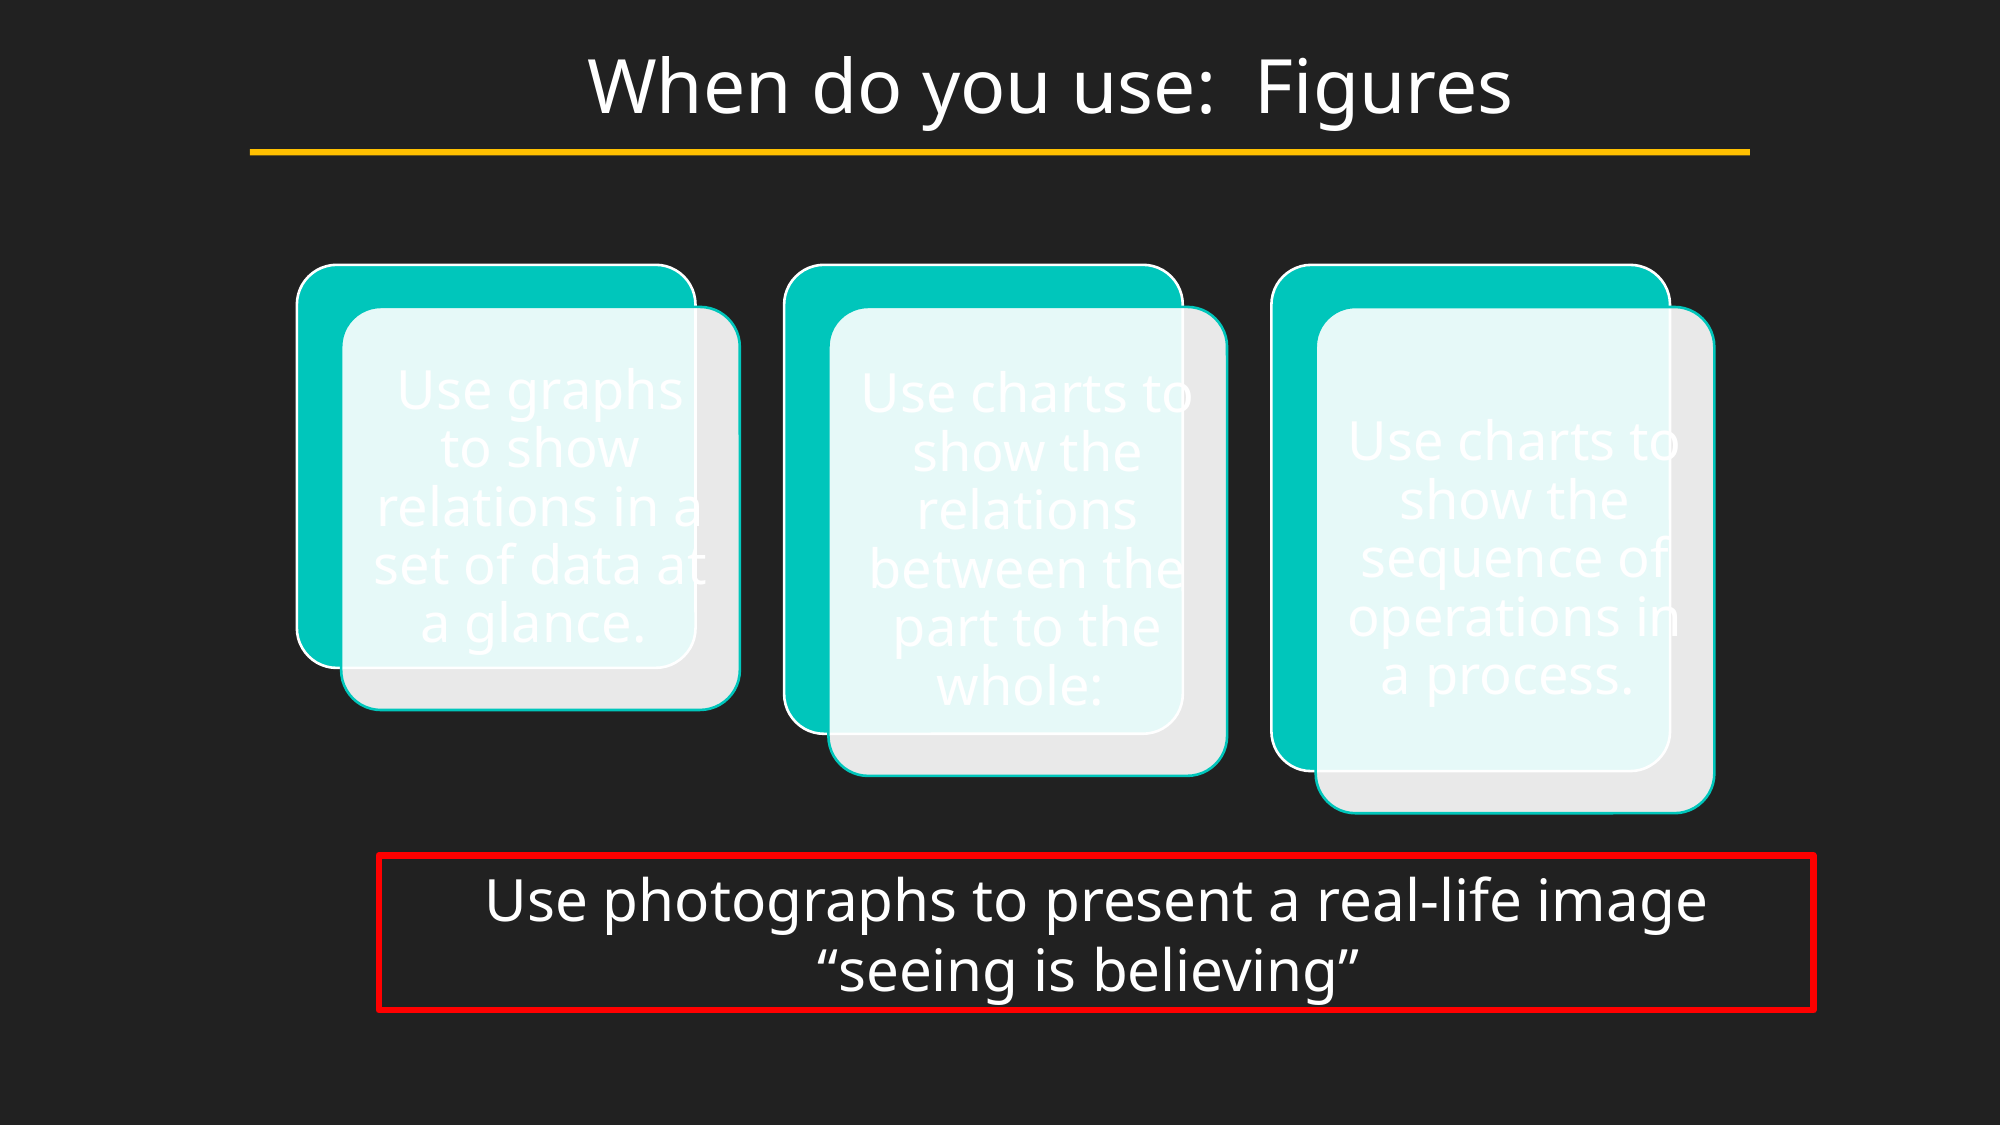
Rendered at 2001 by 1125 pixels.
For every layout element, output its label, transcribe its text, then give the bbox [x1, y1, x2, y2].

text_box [296, 222, 1715, 856]
text_box When do you use: Figures [432, 30, 1688, 136]
text_box Use photographs to present a real-life image “seeing is believing” [378, 855, 1814, 1011]
